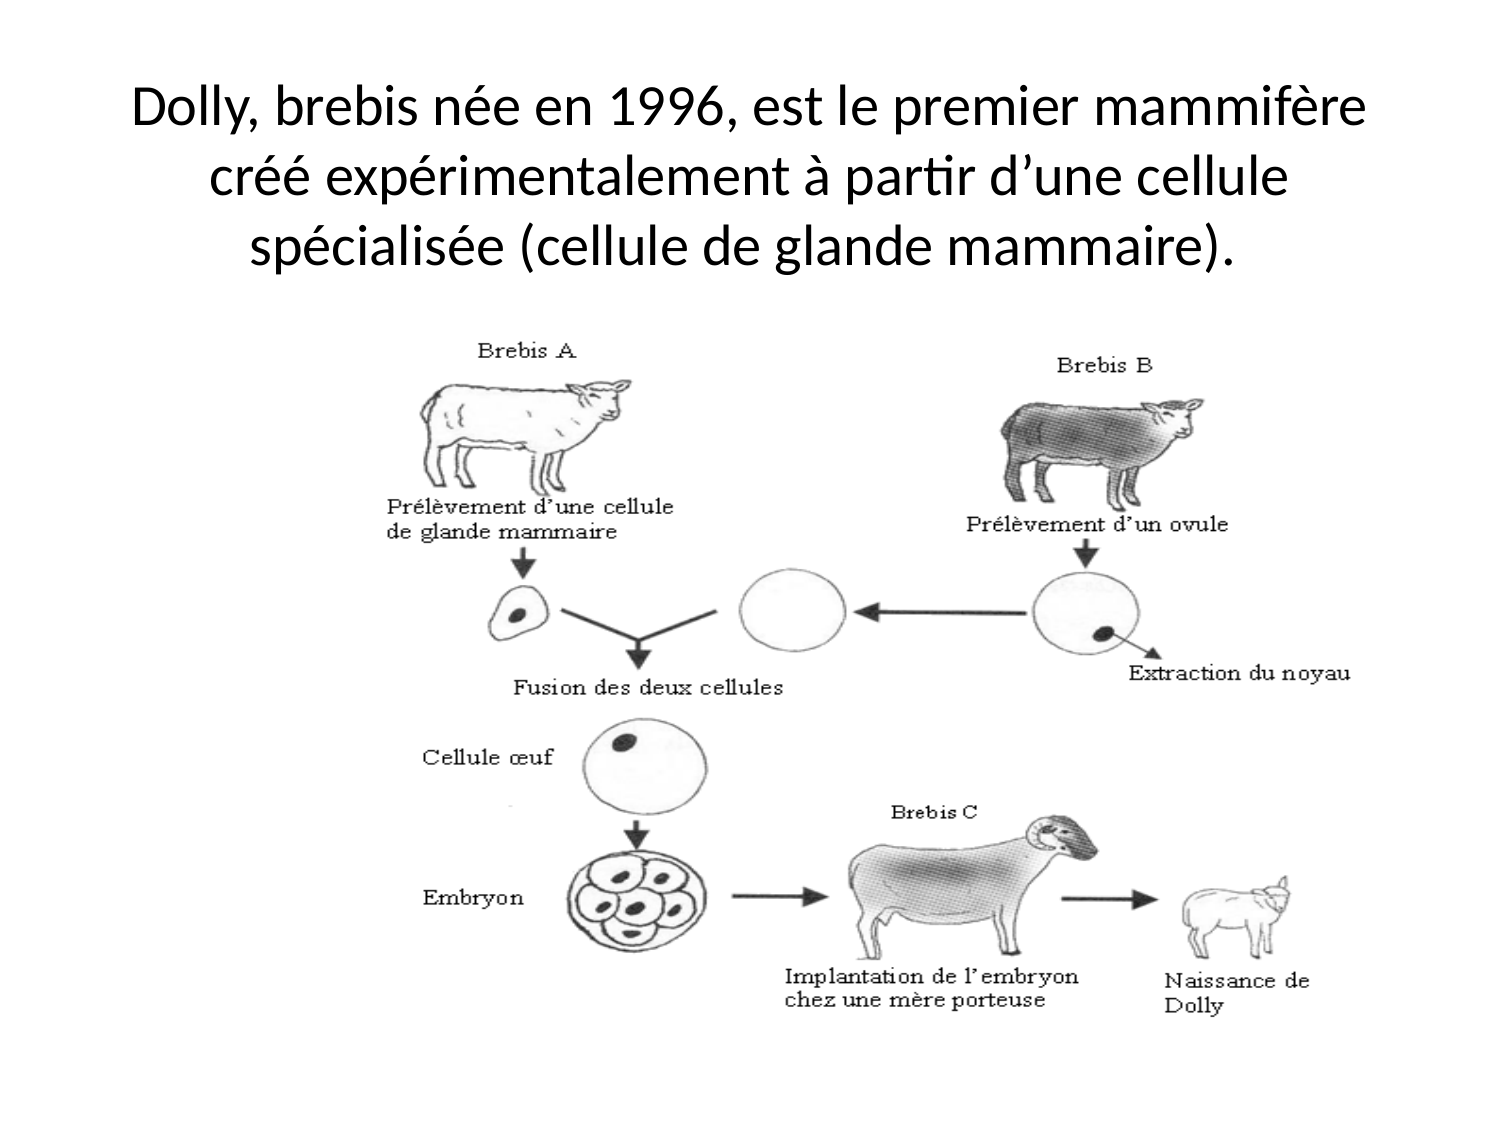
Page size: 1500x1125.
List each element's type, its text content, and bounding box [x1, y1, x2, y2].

picture [374, 339, 1362, 1020]
title Dolly, brebis née en 1996, est le premier mammifère créé expérimentalement à partir d’une cellule spécialisée (cellule de glande mammaire). [75, 101, 1425, 364]
